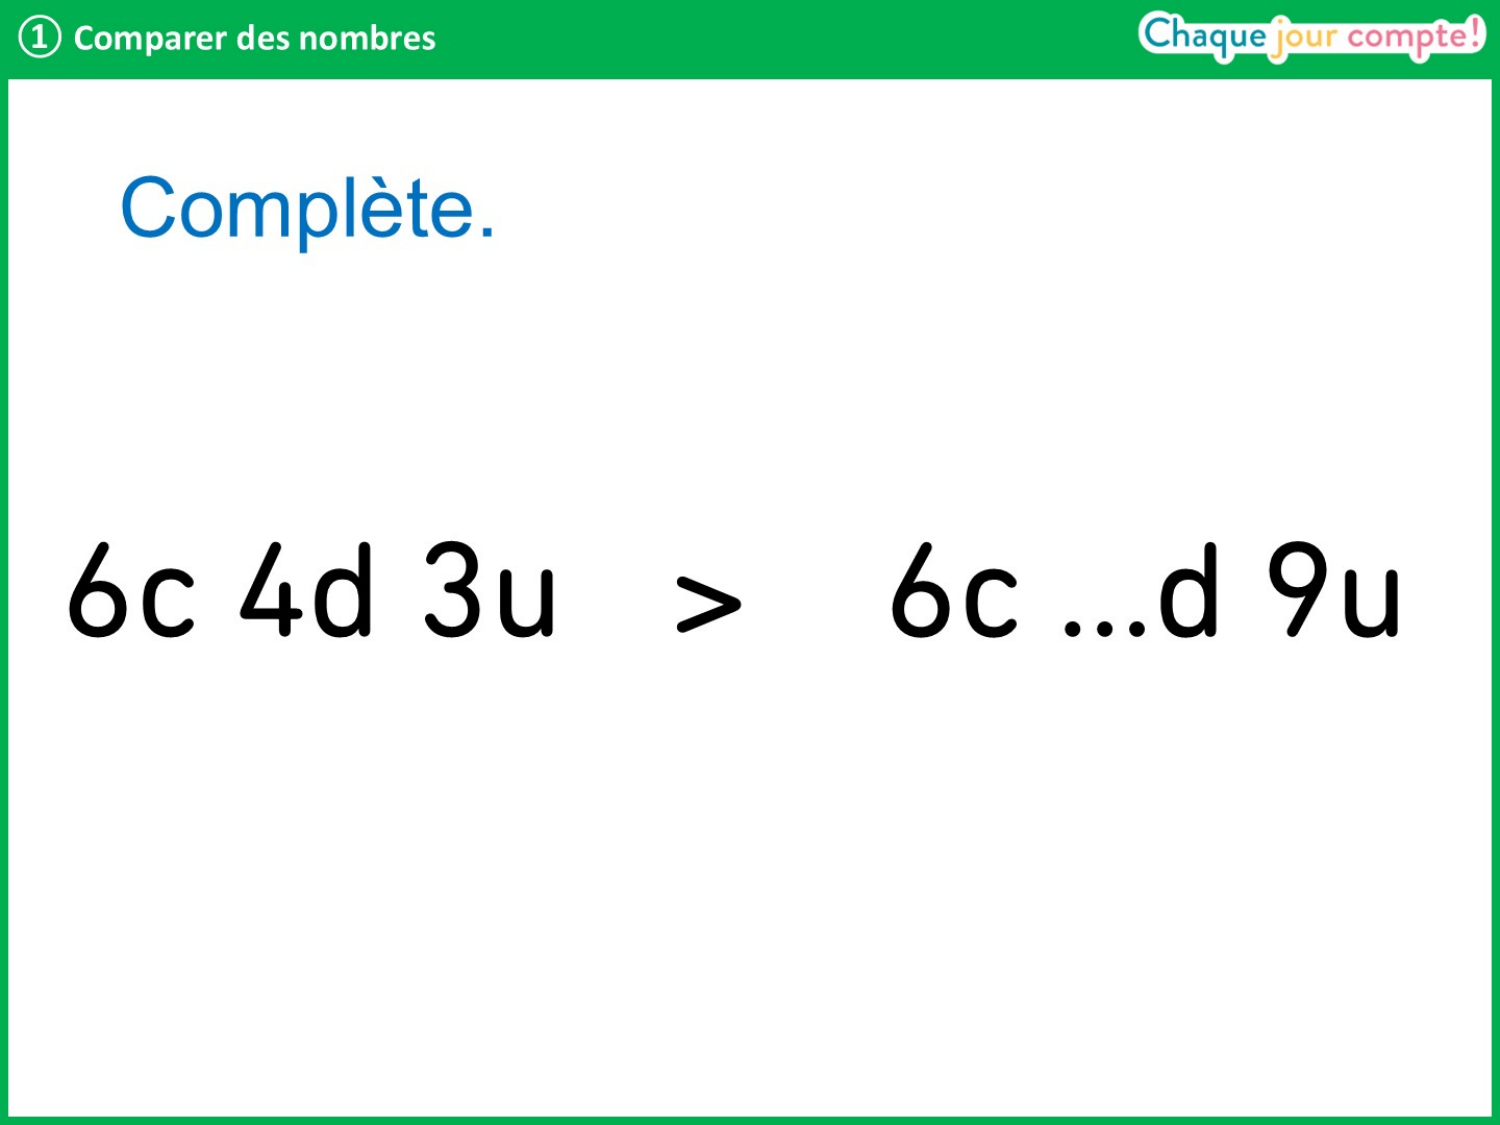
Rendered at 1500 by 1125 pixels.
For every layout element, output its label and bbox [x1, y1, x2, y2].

list [0, 0, 1500, 1125]
